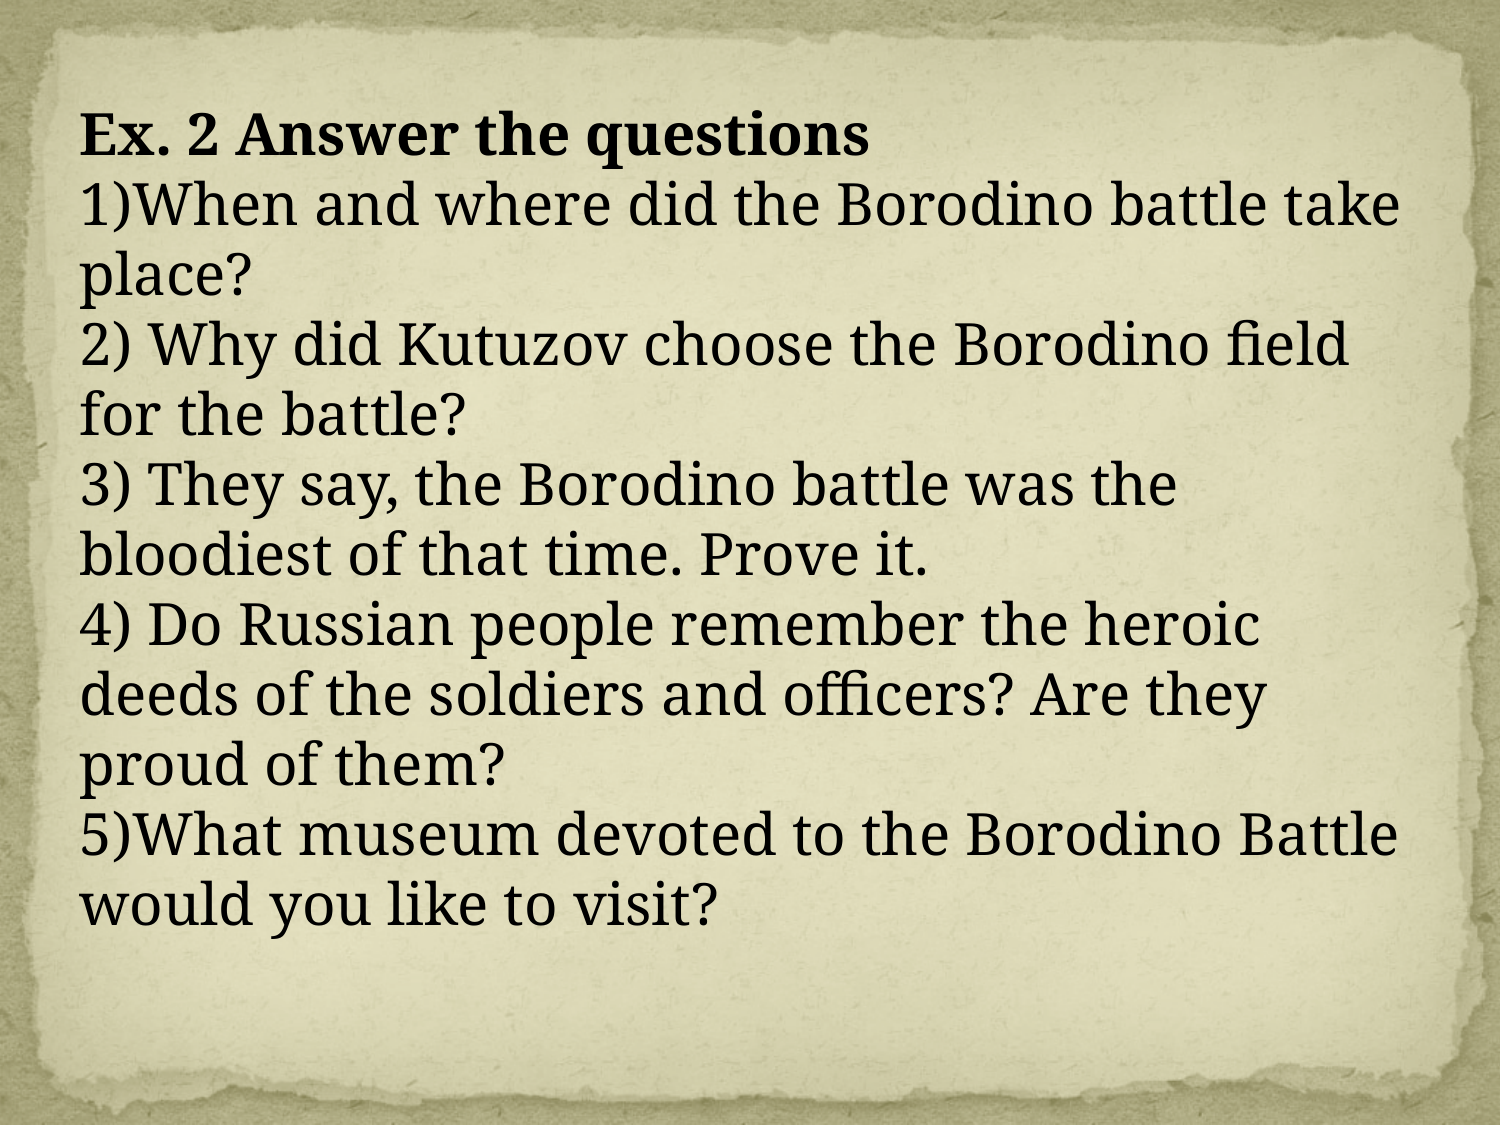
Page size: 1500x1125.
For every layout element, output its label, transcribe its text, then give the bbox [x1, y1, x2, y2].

text_box Ex. 2 Answer the questions 1)When and where did the Borodino battle take place? 2) Why did Kutuzov choose the Borodino field for the battle? 3) They say, the Borodino battle was the bloodiest of that time. Prove it. 4) Do Russian people remember the heroic deeds of the soldiers and officers? Are they proud of them? 5)What museum devoted to the Borodino Battle would you like to visit? [64, 90, 1447, 1015]
